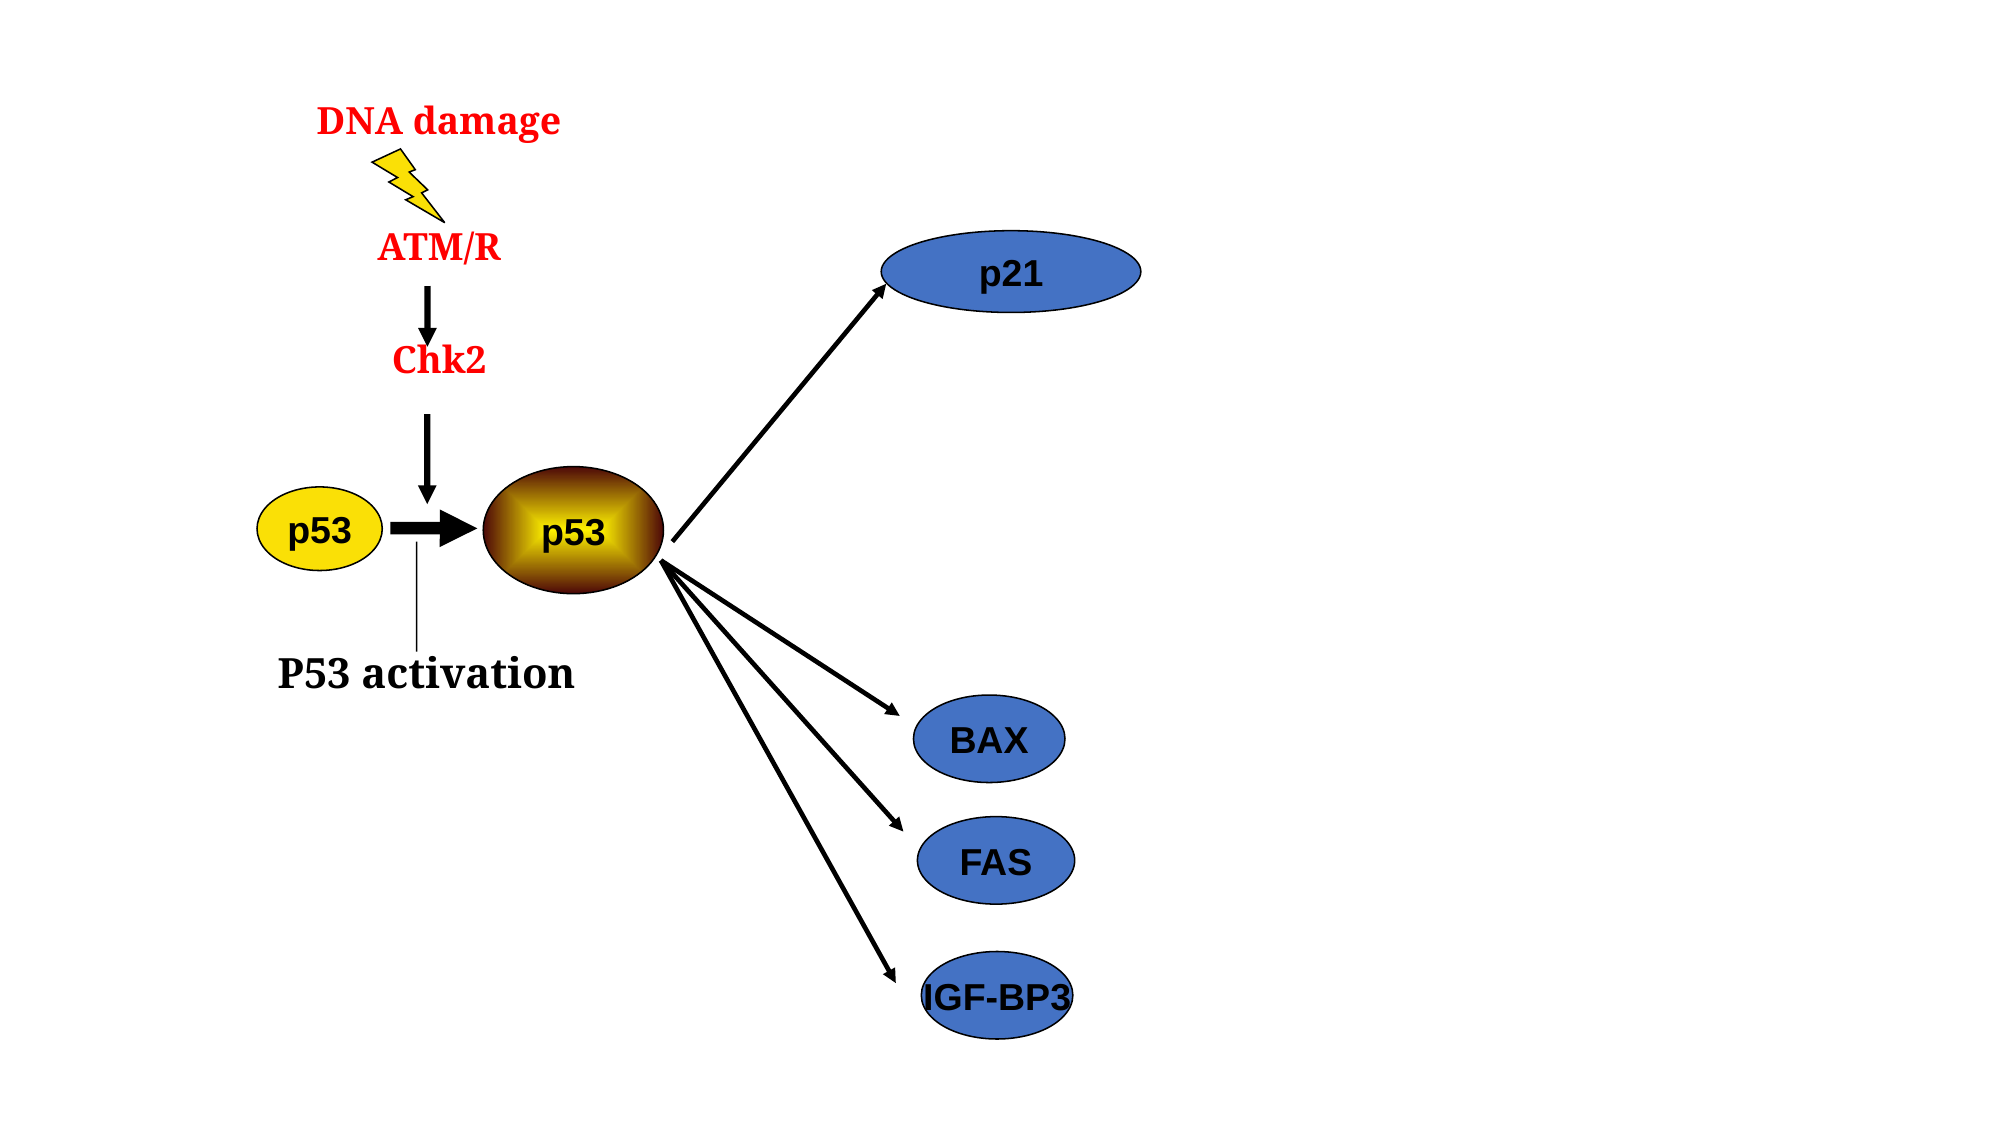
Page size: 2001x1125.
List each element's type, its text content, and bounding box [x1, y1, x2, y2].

text_box p53 [483, 466, 664, 594]
text_box [662, 560, 900, 716]
text_box [390, 522, 478, 535]
text_box BAX [913, 695, 1066, 783]
text_box p53 [257, 488, 383, 571]
text_box FAS [917, 816, 1075, 905]
text_box P53 activation [262, 639, 591, 705]
text_box [660, 560, 896, 984]
text_box IGF-BP3 [921, 951, 1073, 1040]
text_box p21 [881, 230, 1141, 313]
text_box [672, 283, 887, 542]
text_box [662, 561, 904, 832]
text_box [305, 89, 573, 505]
